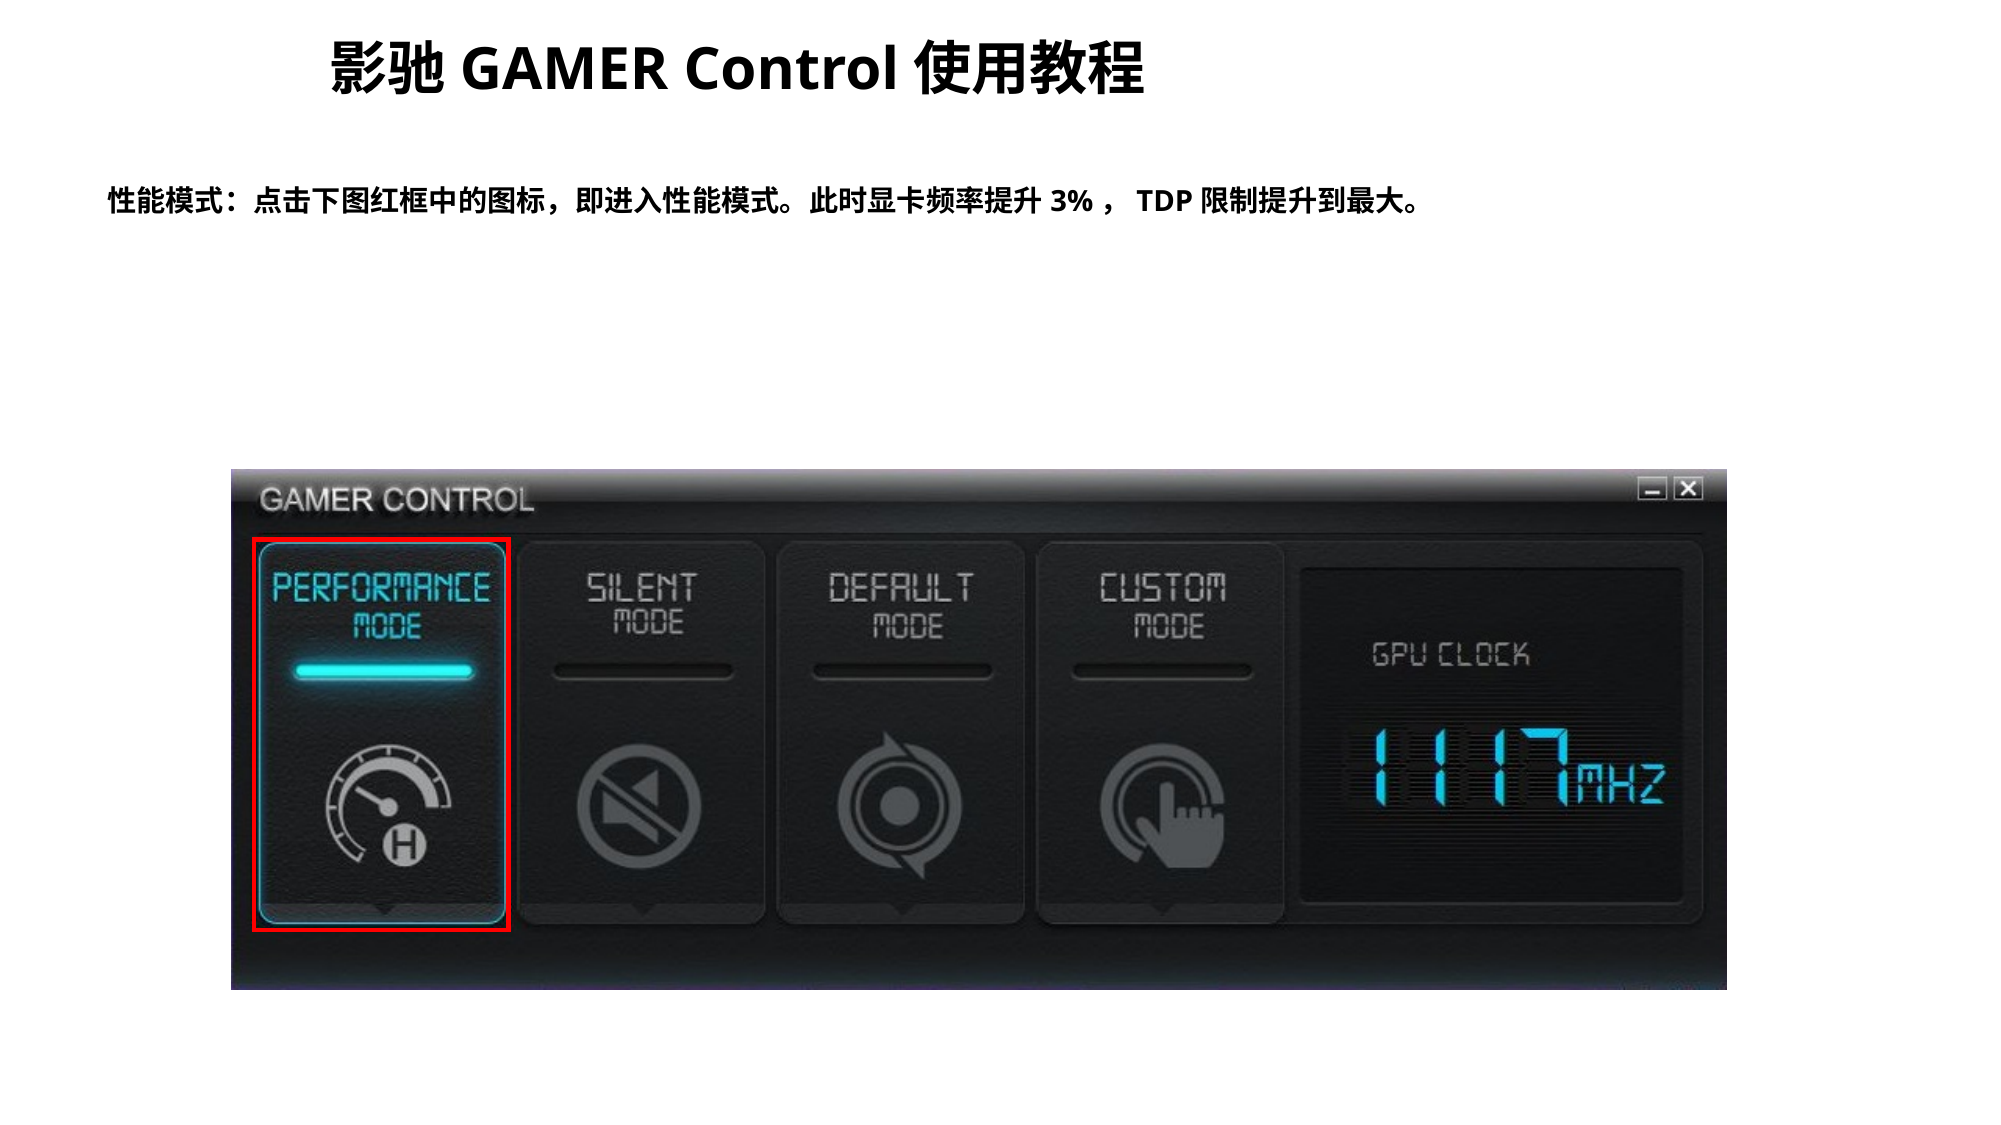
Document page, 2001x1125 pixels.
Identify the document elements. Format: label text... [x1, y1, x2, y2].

text_box 性能模式：点击下图红框中的图标，即进入性能模式。此时显卡频率提升3%，TDP限制提升到最大。 [92, 174, 1866, 225]
text_box 影驰GAMER Control使用教程 [314, 23, 1162, 109]
picture [231, 469, 1727, 990]
